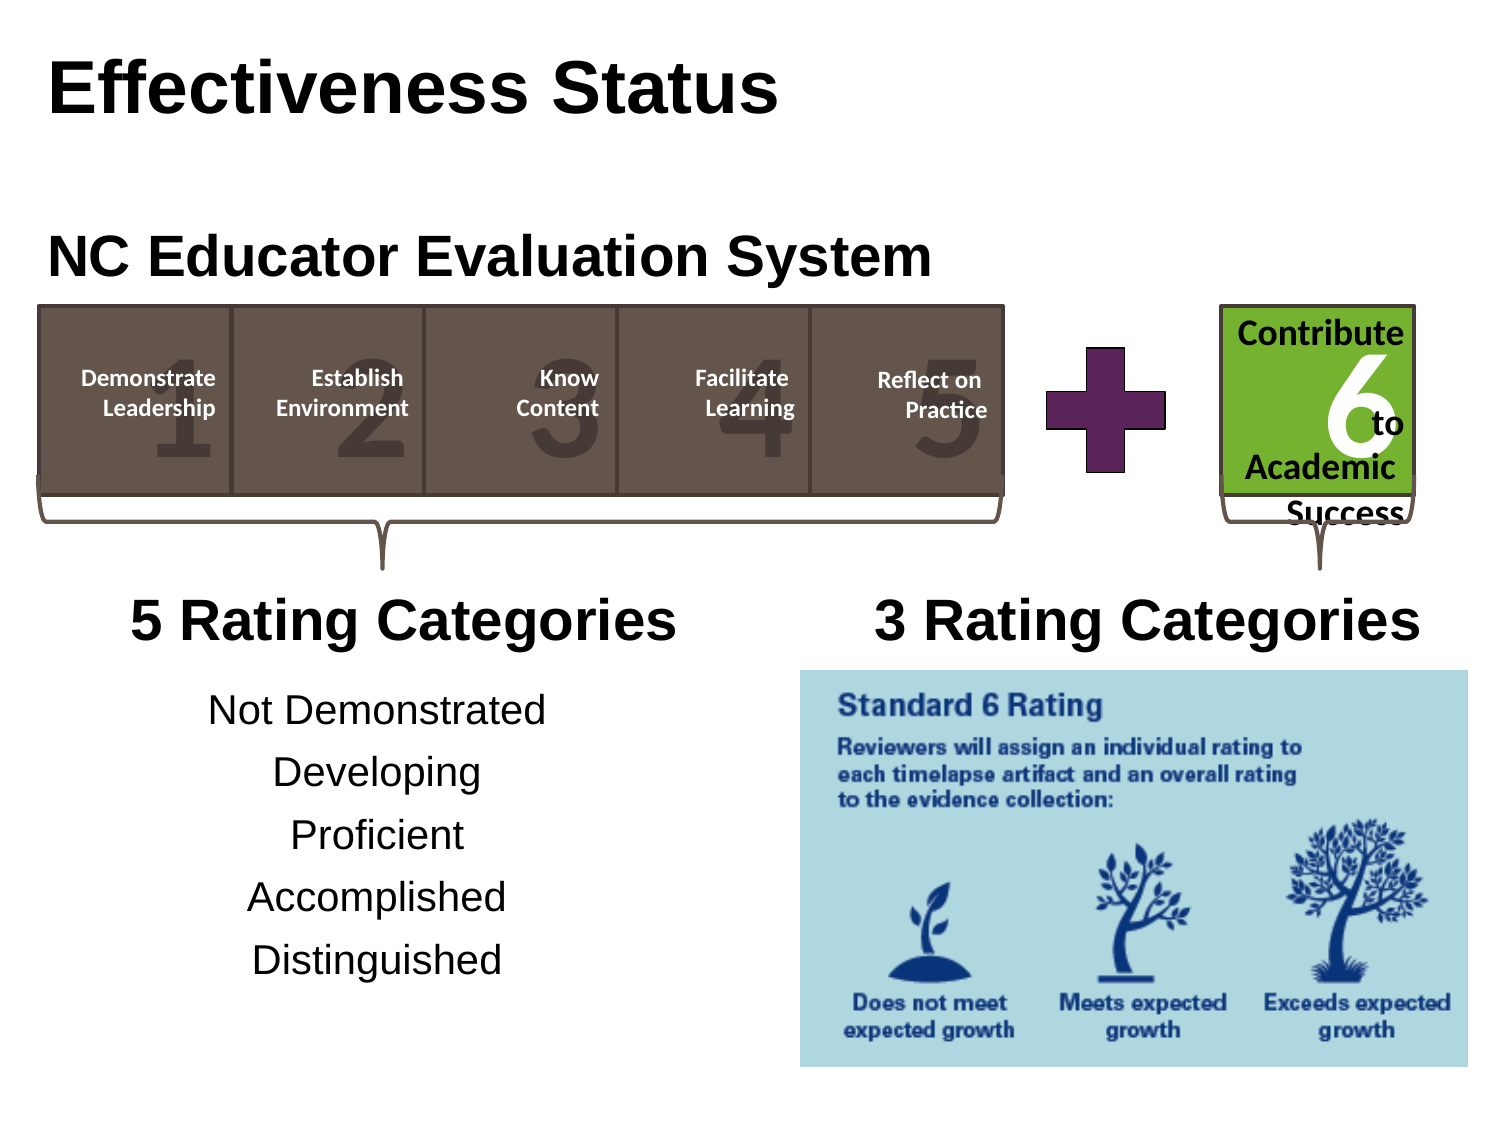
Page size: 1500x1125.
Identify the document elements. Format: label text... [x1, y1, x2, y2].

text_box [0, 299, 1500, 1125]
text_box Effectiveness Status NC Educator Evaluation System [32, 31, 1383, 132]
picture [799, 670, 1469, 1067]
